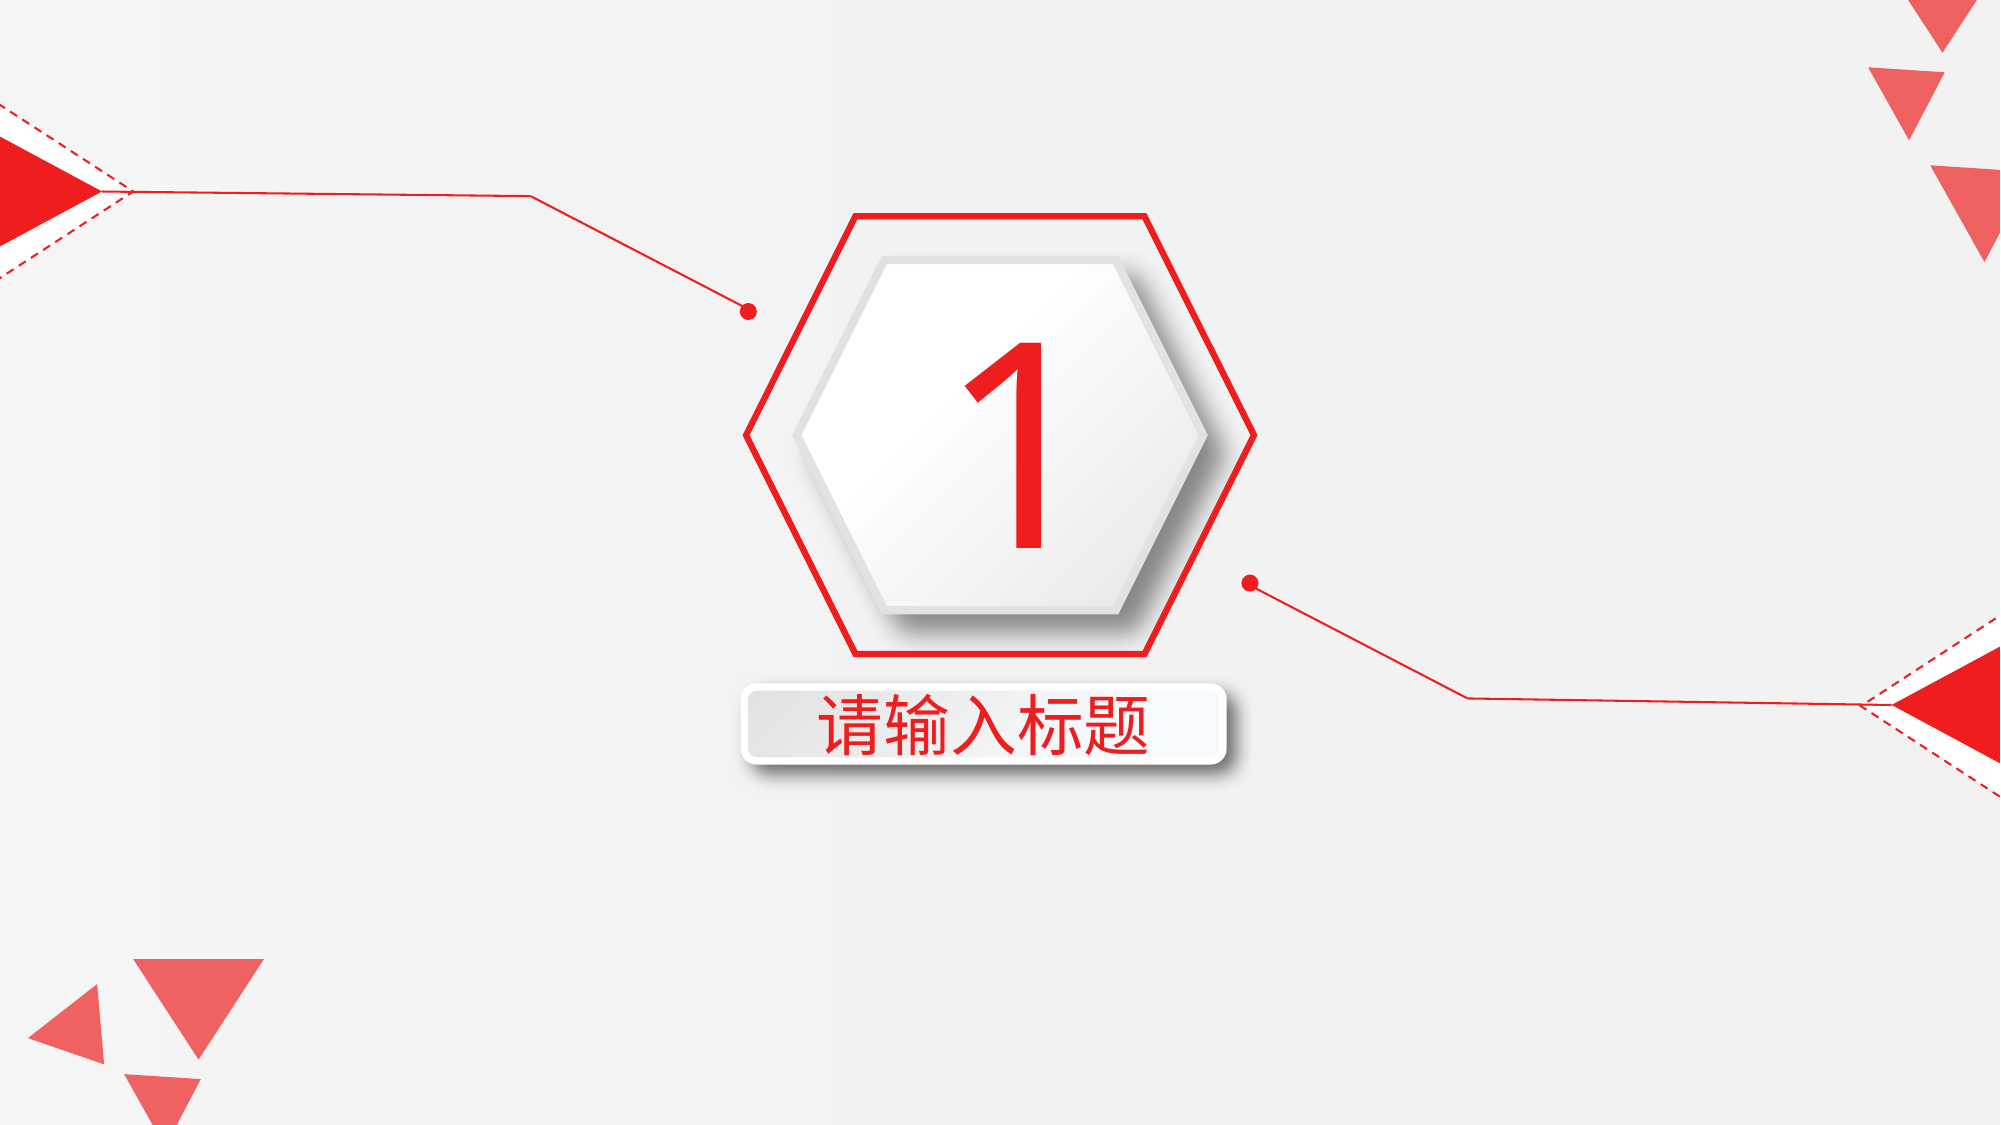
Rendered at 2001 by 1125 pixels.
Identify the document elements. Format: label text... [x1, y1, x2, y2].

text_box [746, 216, 1254, 655]
text_box [0, 135, 104, 248]
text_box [1241, 574, 1892, 705]
text_box [0, 194, 101, 280]
text_box [1866, 66, 1947, 143]
text_box [1858, 706, 2000, 798]
text_box [1928, 164, 2000, 265]
text_box [1892, 615, 2000, 703]
text_box [25, 982, 106, 1066]
text_box 请输入标题 [743, 685, 1225, 762]
text_box [131, 958, 266, 1062]
text_box [122, 1072, 203, 1125]
text_box [1889, 645, 2000, 765]
text_box [1906, 0, 1979, 55]
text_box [101, 191, 757, 321]
text_box [0, 103, 133, 190]
